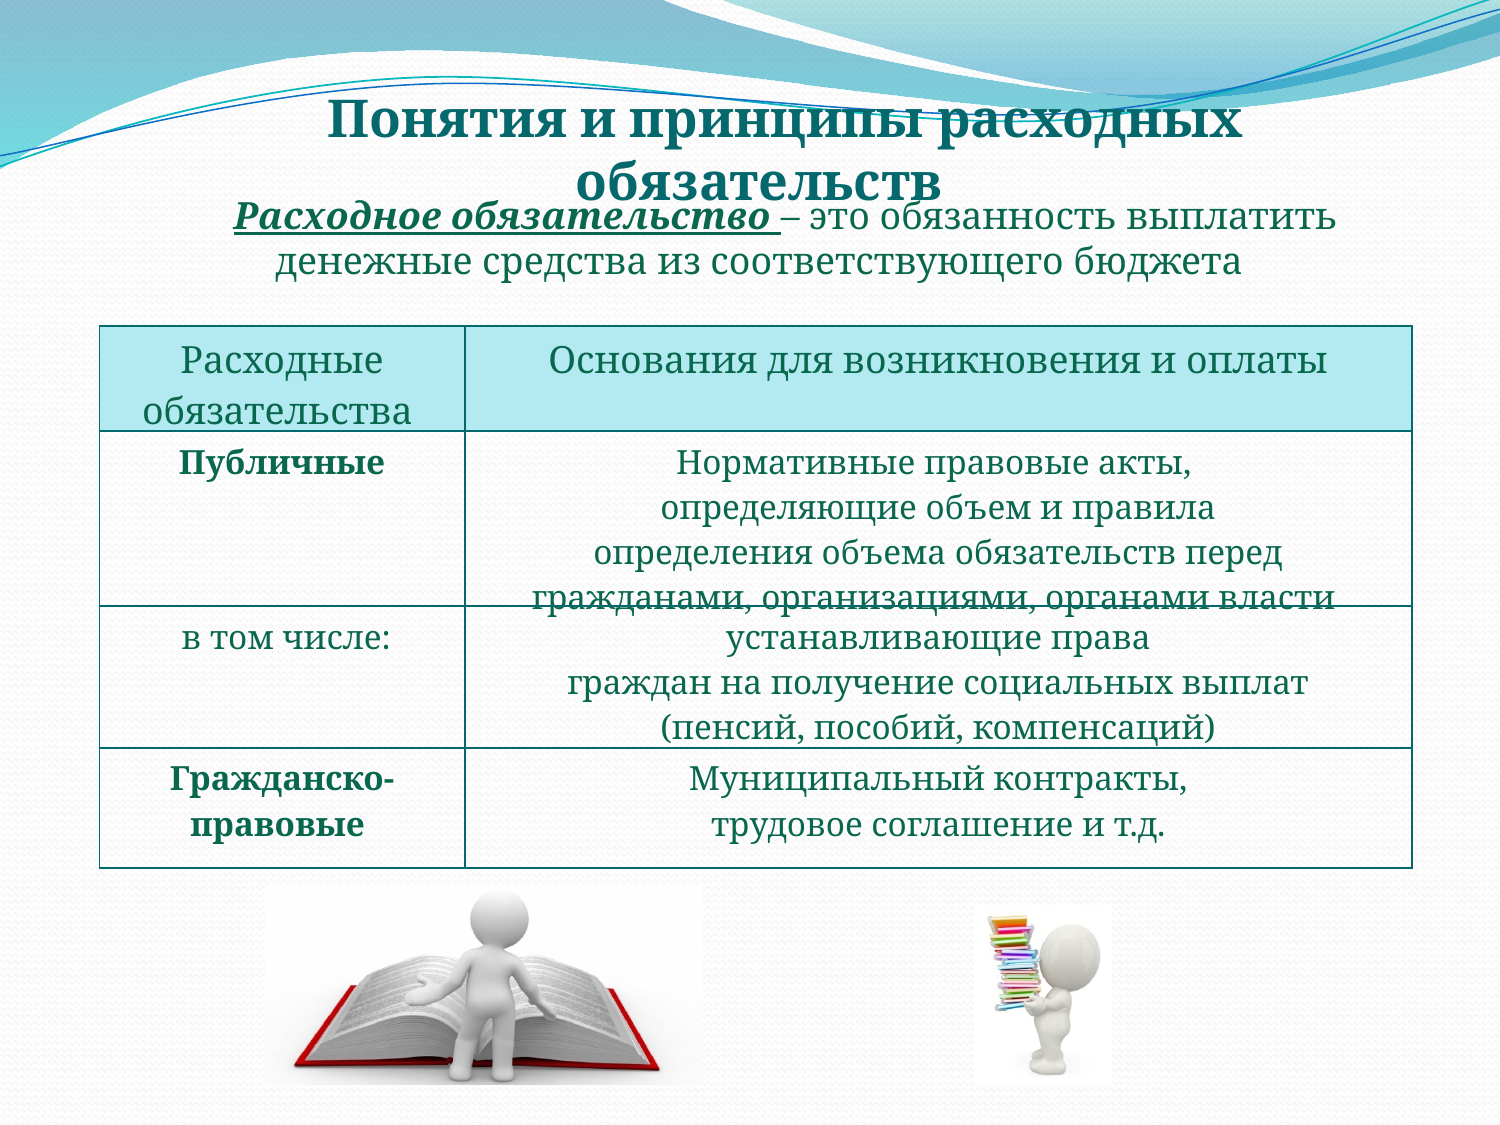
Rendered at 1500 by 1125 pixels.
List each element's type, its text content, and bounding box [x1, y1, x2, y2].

table_header Расходные обязательства [100, 327, 464, 430]
table_cell Гражданско-правовые [100, 749, 464, 867]
table_cell Публичные [100, 432, 464, 605]
table_cell Нормативные правовые акты, определяющие объем и правила определения объема обязательств перед гражданами, организациями, органами власти [466, 432, 1411, 605]
text_box Расходное обязательство – это обязанность выплатить денежные средства из соответствующего бюджета [76, 184, 1436, 290]
list Понятия и принципы расходных обязательств [94, 78, 1418, 184]
table_cell устанавливающие права граждан на получение социальных выплат (пенсий, пособий, компенсаций) [466, 607, 1411, 747]
table_header Основания для возникновения и оплаты [466, 327, 1411, 430]
table_cell в том числе: [100, 607, 464, 747]
picture [974, 904, 1112, 1085]
table_cell Муниципальный контракты, трудовое соглашение и т.д. [466, 749, 1411, 867]
picture [265, 885, 703, 1085]
